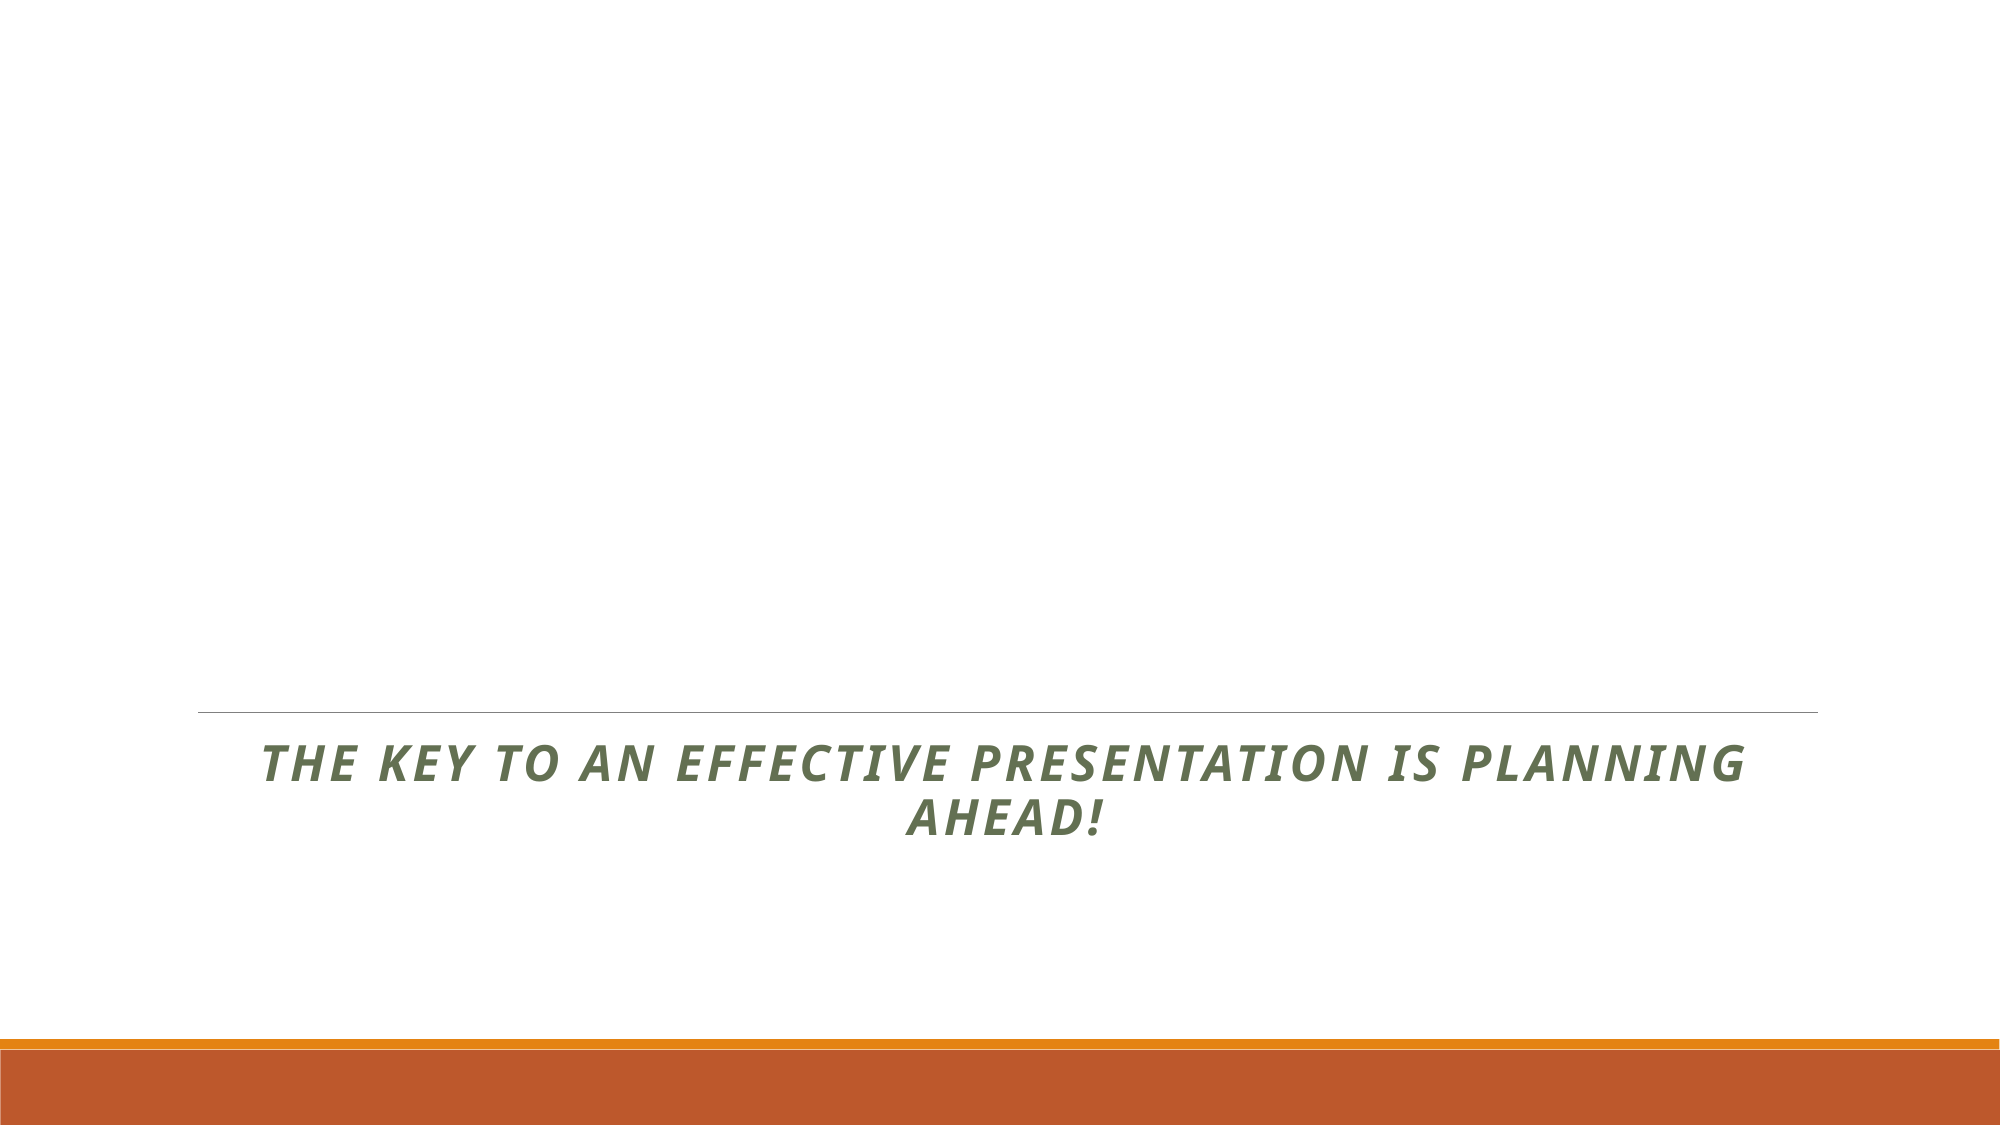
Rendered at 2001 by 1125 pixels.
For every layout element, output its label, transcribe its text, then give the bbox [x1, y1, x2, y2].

list The key to an effective presentation is planning ahead! [180, 730, 1830, 881]
